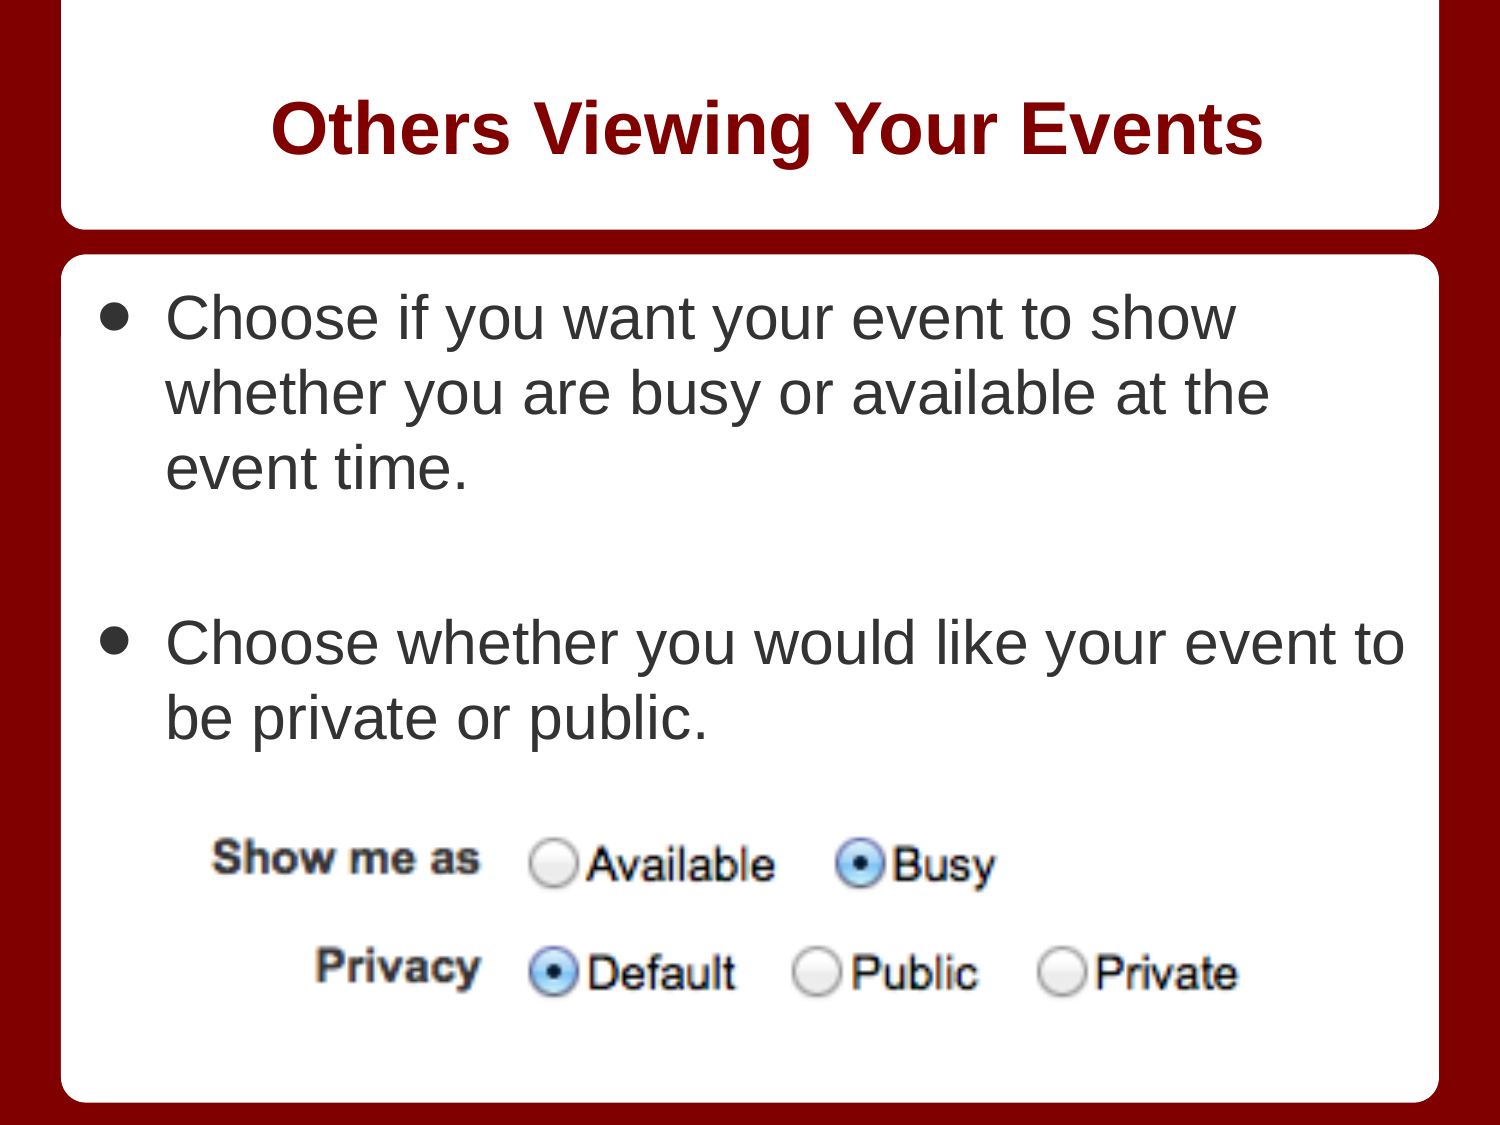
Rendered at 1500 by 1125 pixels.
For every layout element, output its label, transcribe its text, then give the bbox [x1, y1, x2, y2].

list Choose if you want your event to show whether you are busy or available at the event time. Choose whether you would like your event to be private or public. [75, 262, 1425, 931]
text_box [191, 781, 1309, 1027]
title Others Viewing Your Events [75, 15, 1425, 234]
